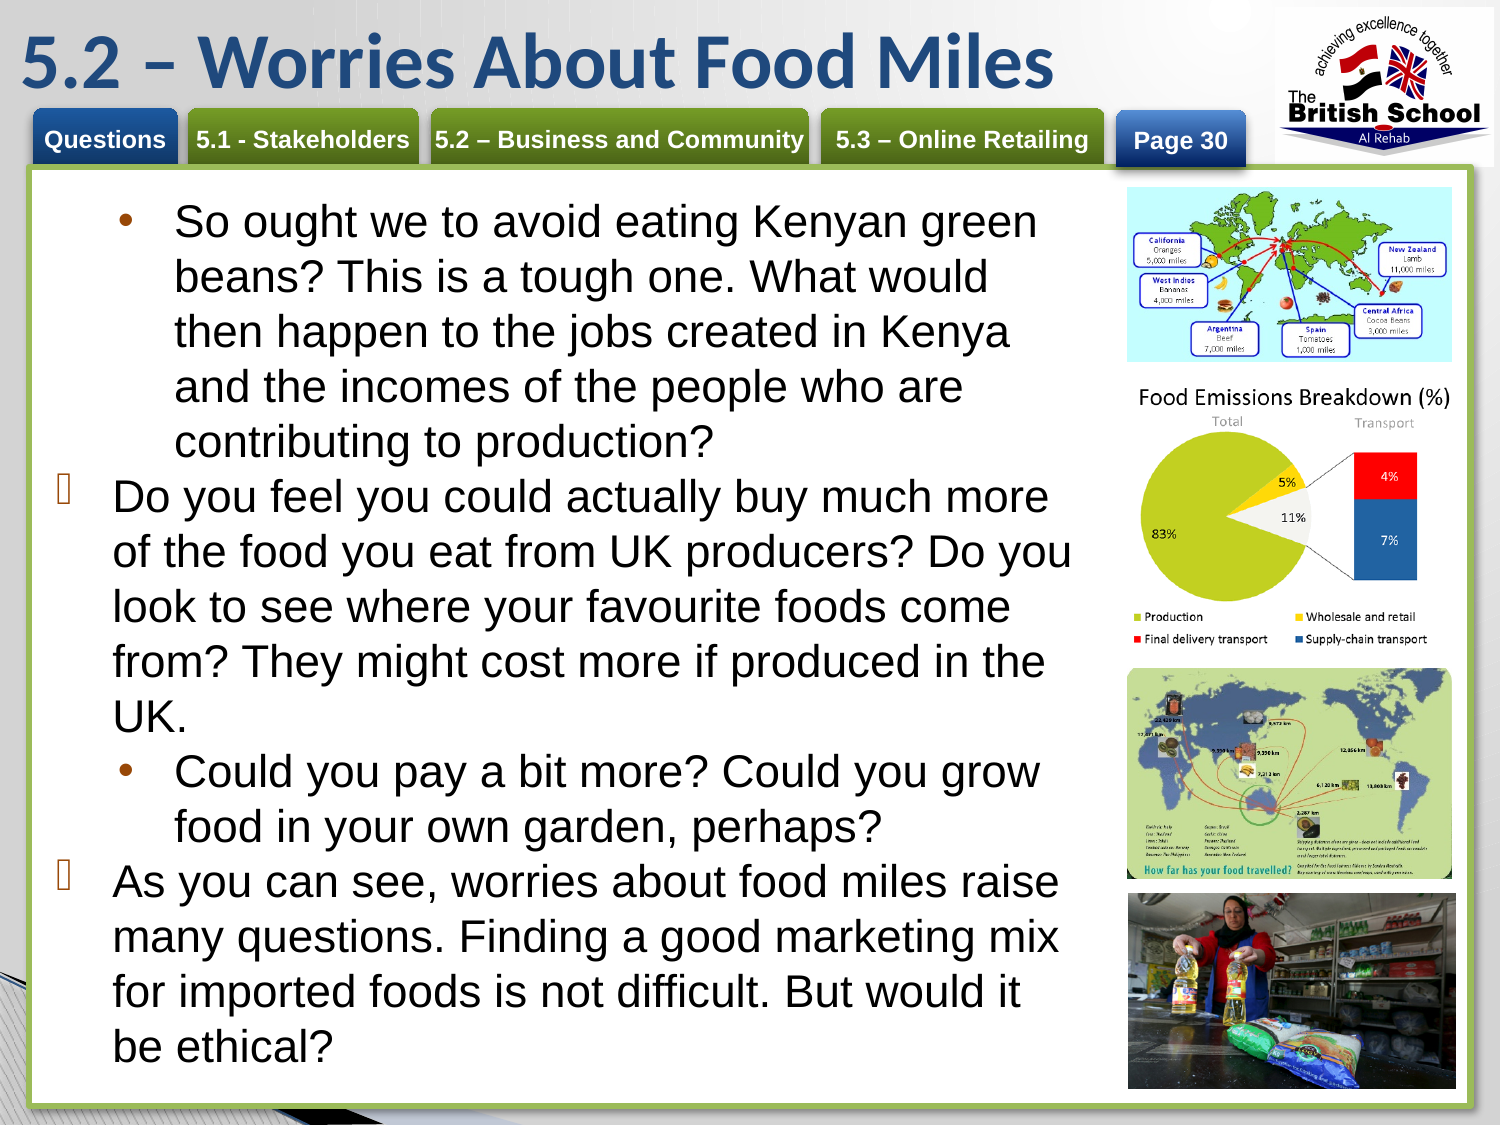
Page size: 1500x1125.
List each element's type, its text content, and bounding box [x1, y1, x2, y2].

picture [1275, 7, 1495, 167]
picture [1127, 668, 1453, 879]
text_box So ought we to avoid eating Kenyan green beans? This is a tough one. What would then happen to the jobs created in Kenya and the incomes of the people who are contributing to production? Do you feel you could actually buy much more of the food you eat from UK producers? Do you look to see where your favourite foods come from? They might cost more if produced in the UK. Could you pay a bit more? Could you grow food in your own garden, perhaps? As you can see, worries about food miles raise many questions. Finding a good marketing mix for imported foods is not difficult. But would it be ethical? [41, 184, 1093, 1079]
picture [1127, 893, 1456, 1090]
picture [1127, 186, 1453, 362]
text_box Page 30 [1116, 109, 1247, 167]
picture [281, 1114, 303, 1125]
title 5.2 – Worries About Food Miles [5, 11, 1270, 102]
picture [1127, 379, 1453, 646]
